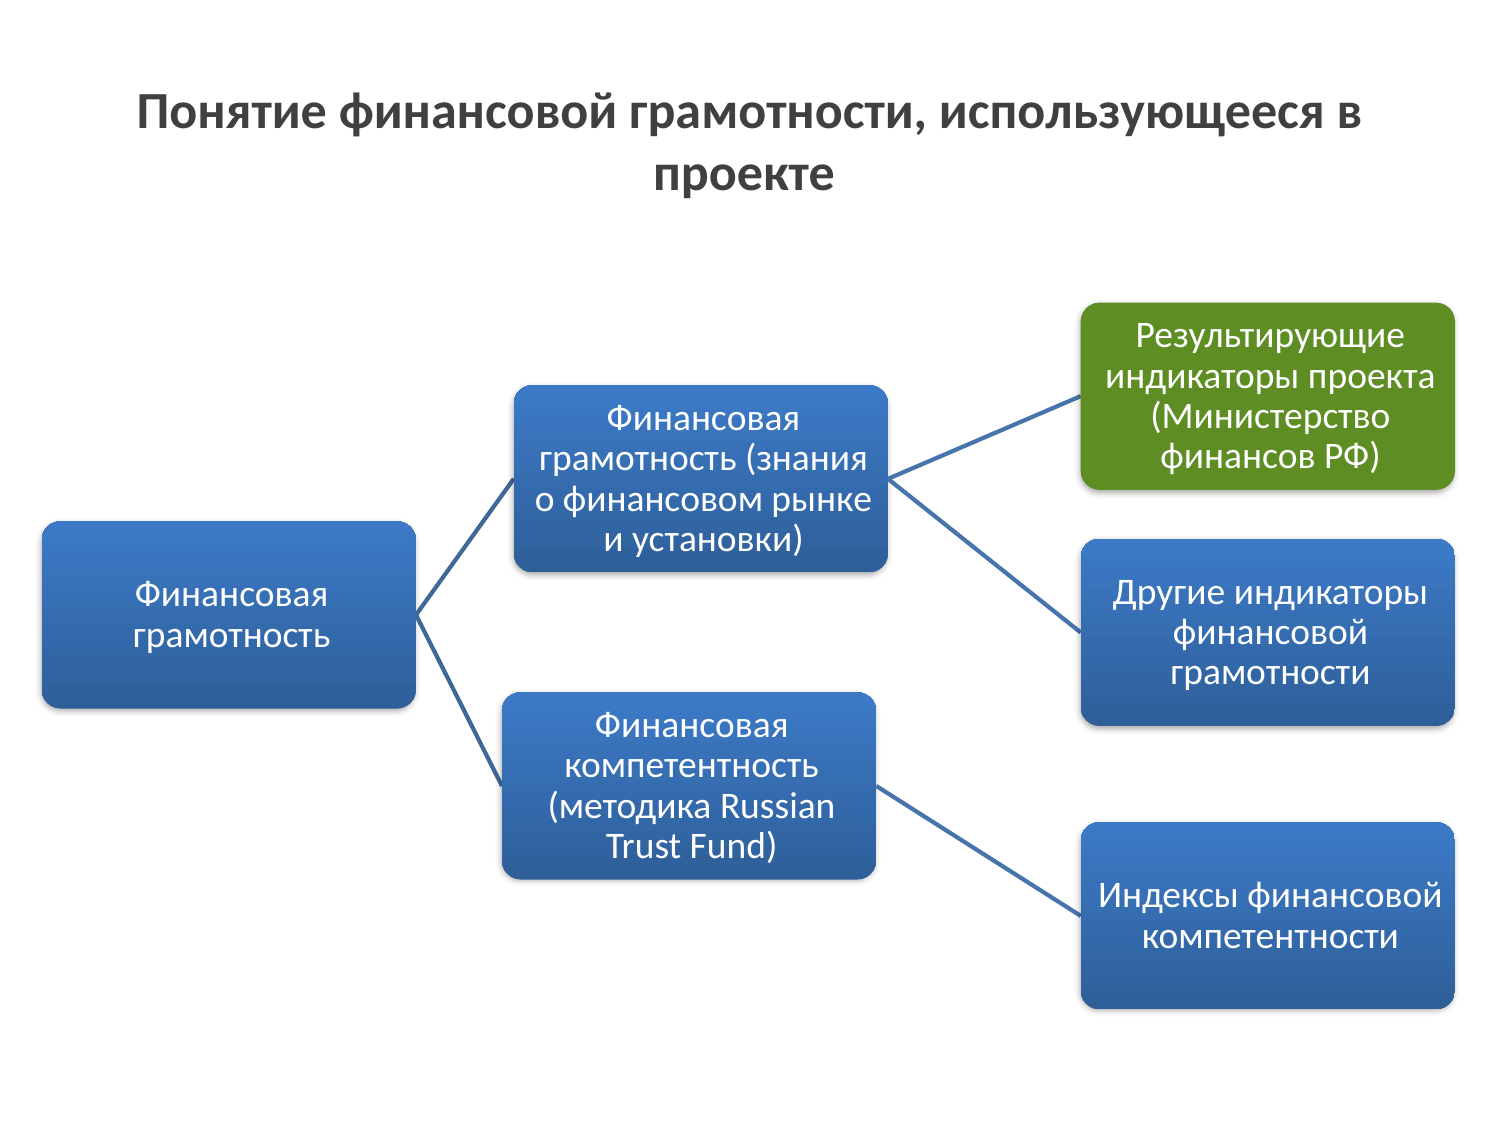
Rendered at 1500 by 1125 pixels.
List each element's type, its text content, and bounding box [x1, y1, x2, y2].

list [41, 255, 1465, 1083]
title Понятие финансовой грамотности, использующееся в проекте [75, 45, 1425, 233]
